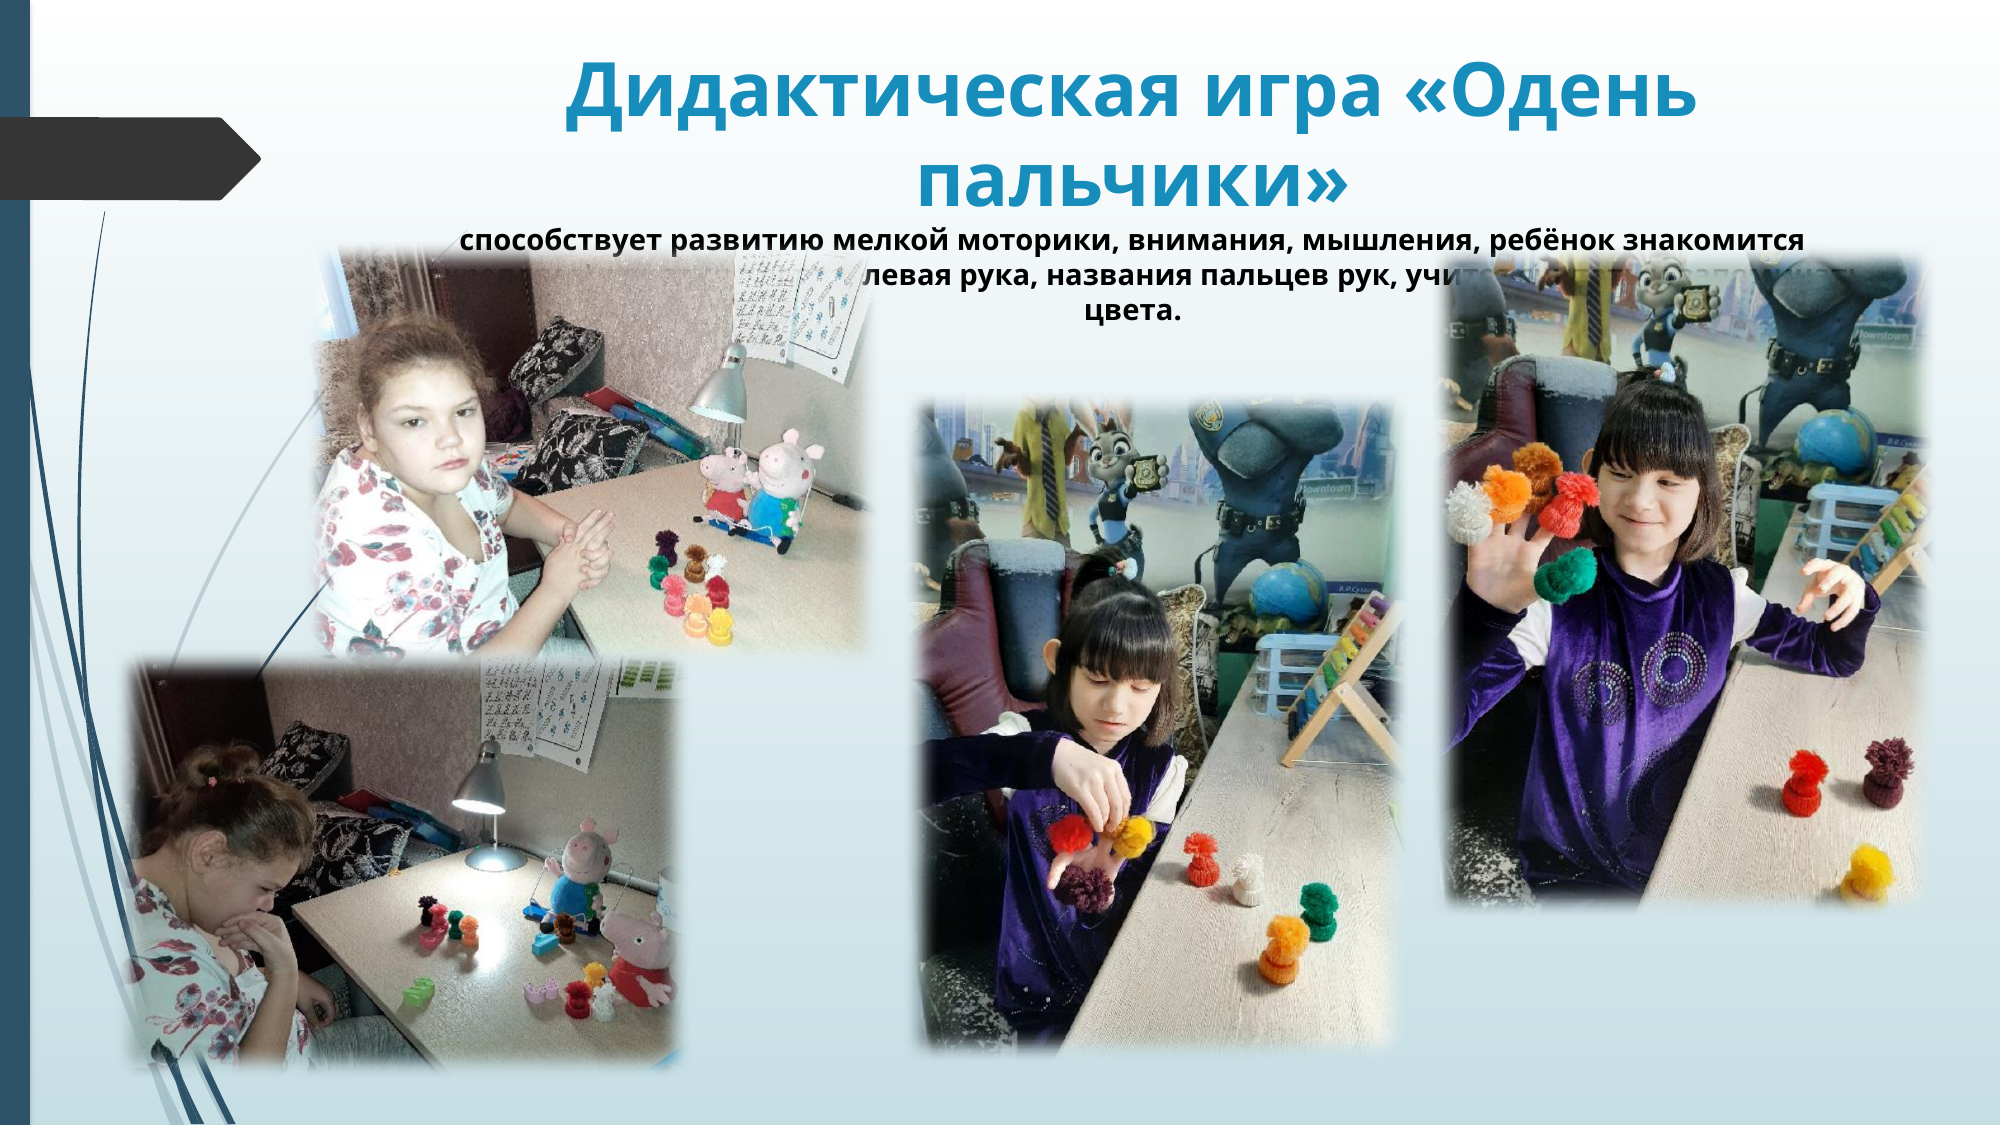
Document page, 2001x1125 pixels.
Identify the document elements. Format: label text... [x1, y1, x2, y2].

picture [819, 272, 2000, 1035]
picture [114, 646, 691, 1080]
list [304, 238, 882, 672]
title Дидактическая игра «Одень пальчики» способствует развитию мелкой моторики, внимания, мышления, ребёнок знакомится (закрепляет) понятия правая, левая рука, названия пальцев рук, учится считать и запоминать цвета. [360, 33, 1906, 244]
